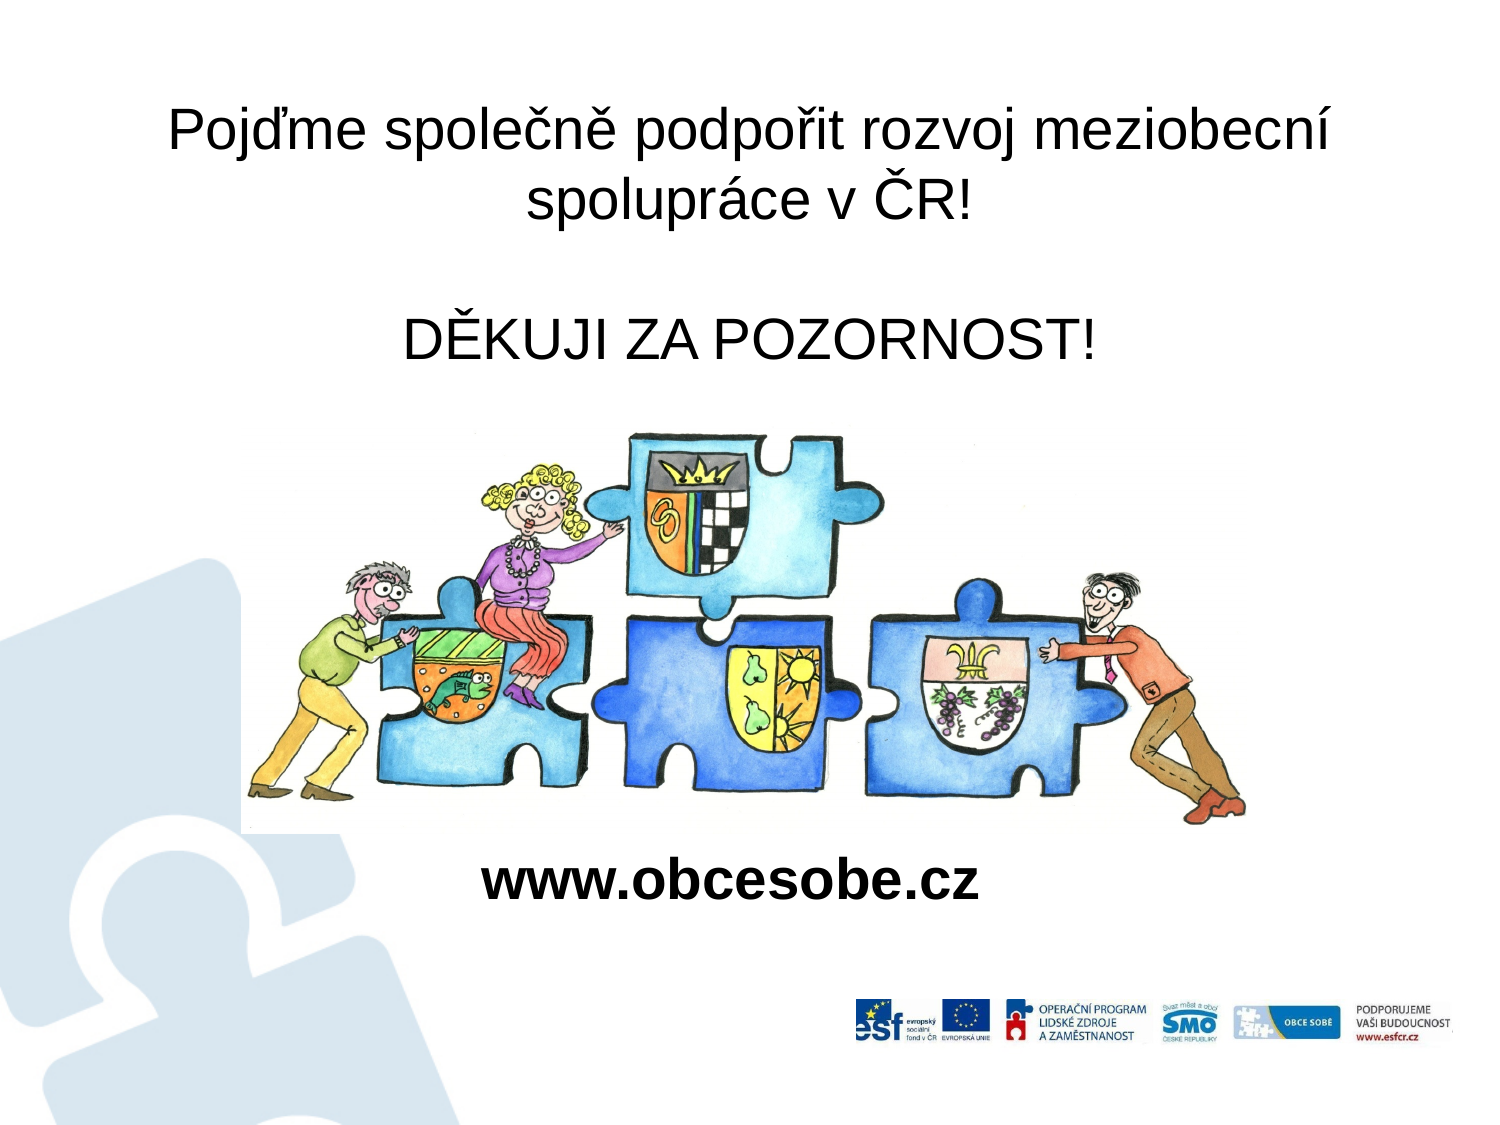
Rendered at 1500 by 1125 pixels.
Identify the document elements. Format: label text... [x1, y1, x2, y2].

text_box www.obcesobe.cz [466, 843, 1022, 919]
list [241, 421, 1247, 835]
picture [0, 0, 1500, 1125]
title Pojďme společně podpořit rozvoj meziobecní spolupráce v ČR! DĚKUJI ZA POZORNOST! [75, 172, 1425, 361]
